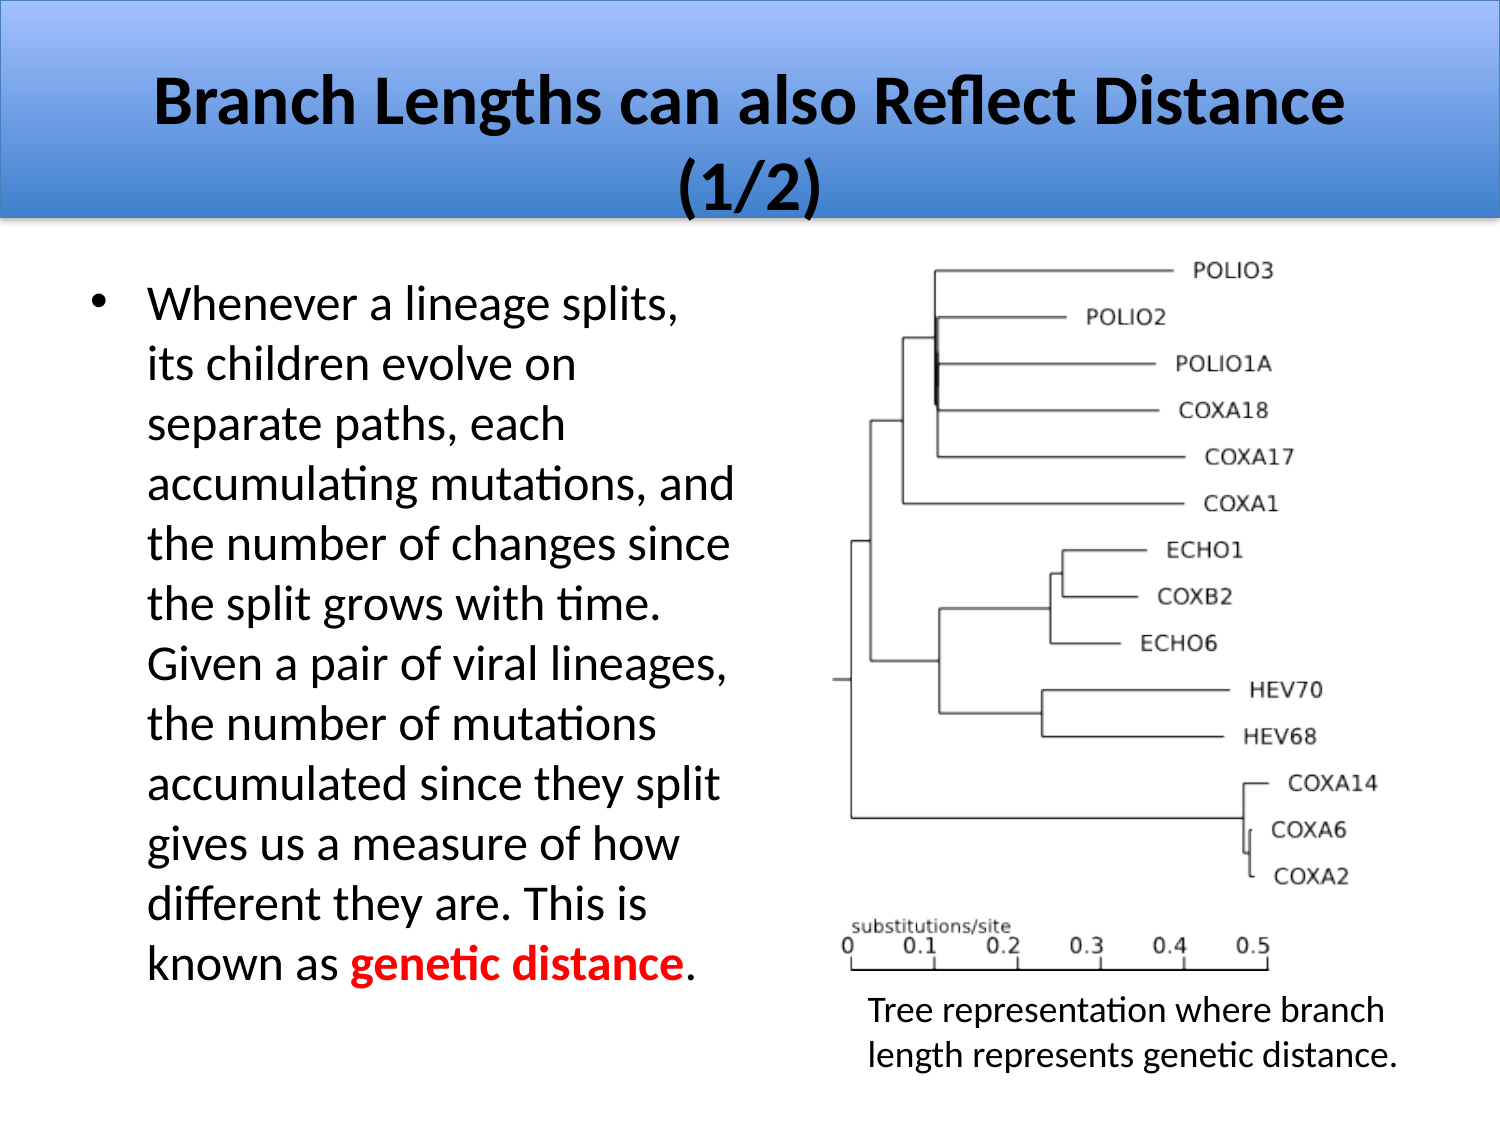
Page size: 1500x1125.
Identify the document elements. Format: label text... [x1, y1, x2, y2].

list Whenever a lineage splits, its children evolve on separate paths, each accumulating mutations, and the number of changes since the split grows with time. Given a pair of viral lineages, the number of mutations accumulated since they split gives us a measure of how different they are. This is known as genetic distance. [75, 262, 764, 1005]
text_box Tree representation where branch length represents genetic distance. [852, 980, 1480, 1083]
picture [832, 246, 1500, 971]
title Branch Lengths can also Reflect Distance (1/2) [75, 45, 1425, 233]
